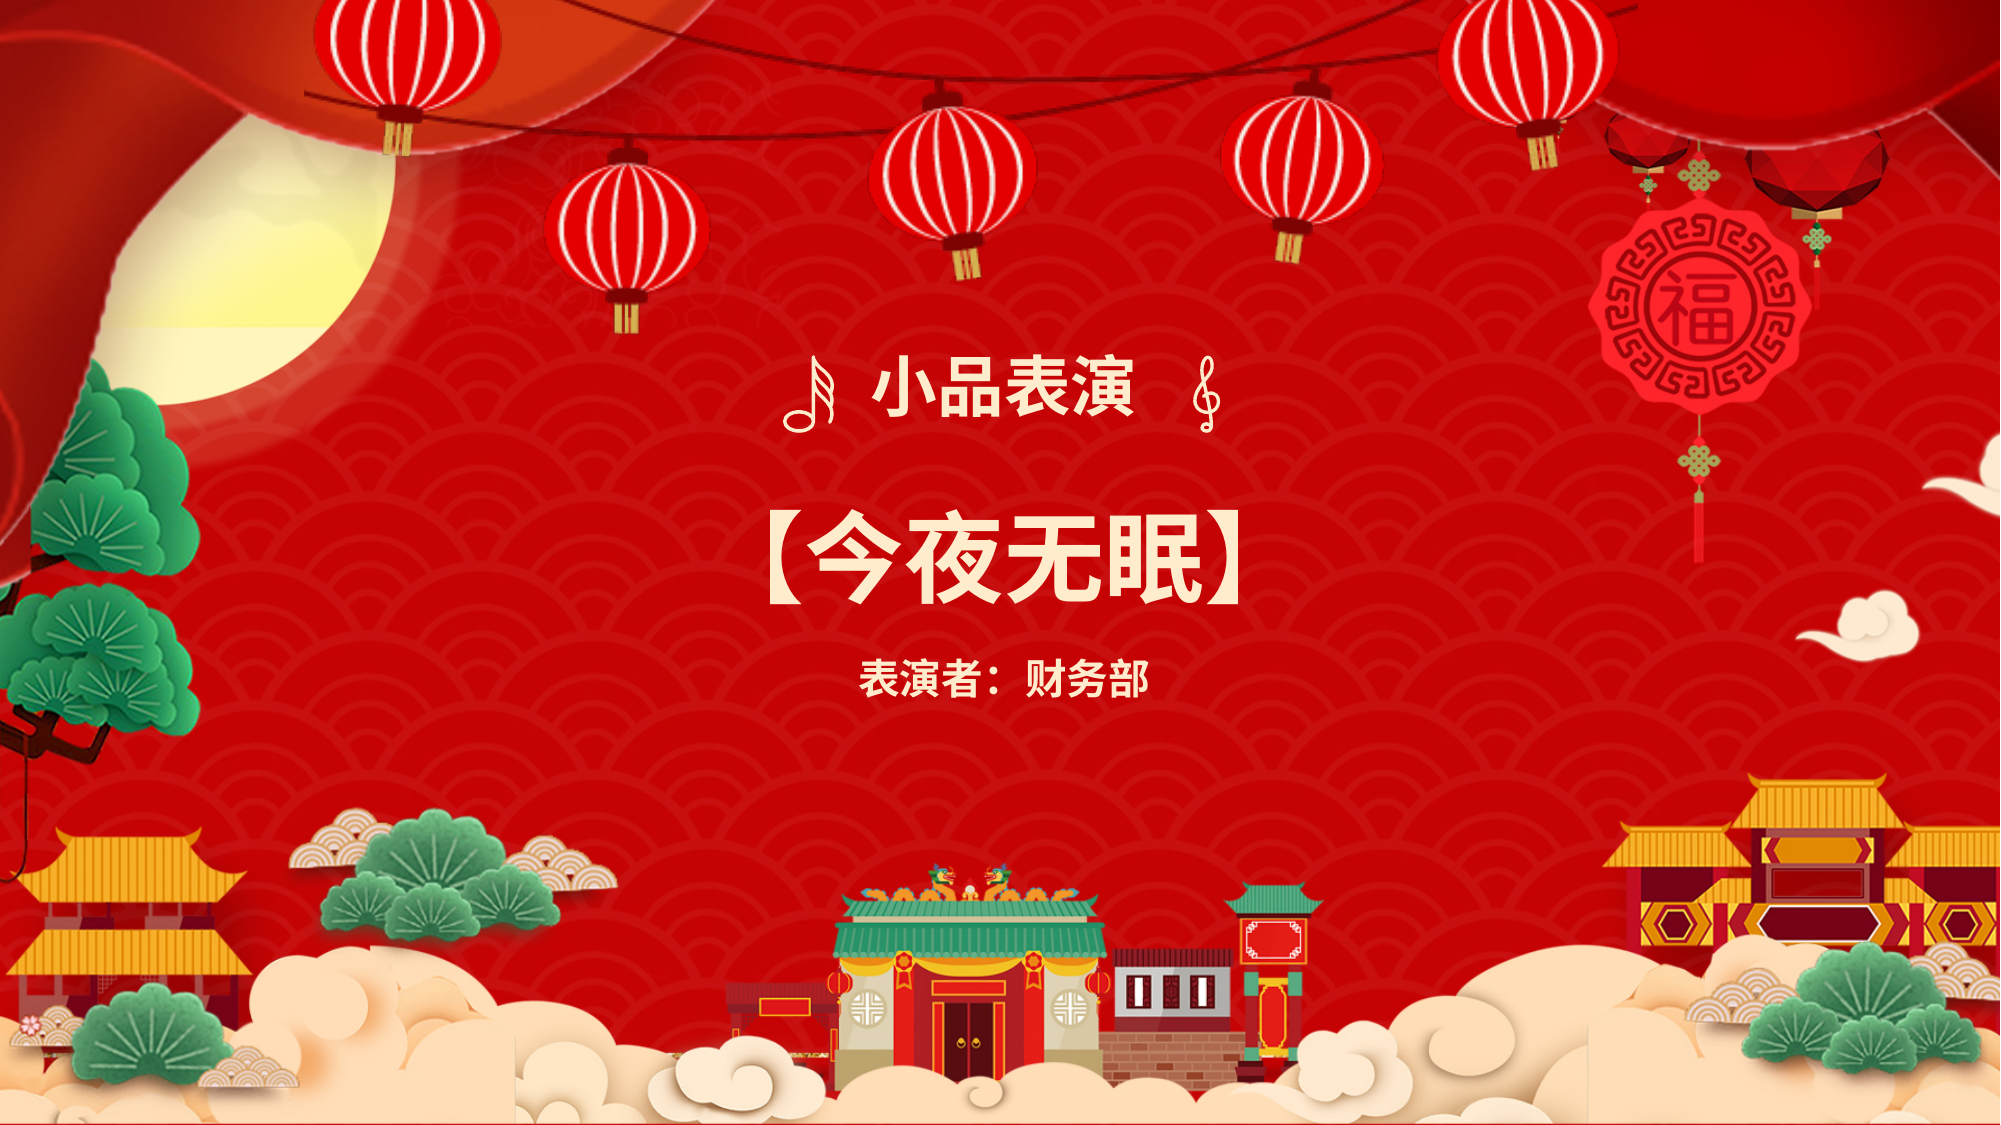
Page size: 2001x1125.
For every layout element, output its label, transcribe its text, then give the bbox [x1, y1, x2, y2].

text_box 【今夜无眠】 [397, 488, 1611, 624]
picture [0, 0, 2000, 1125]
text_box [781, 353, 835, 434]
text_box 小品表演 [617, 337, 1391, 433]
text_box 表演者：财务部 [617, 645, 1391, 710]
text_box [1192, 354, 1222, 434]
